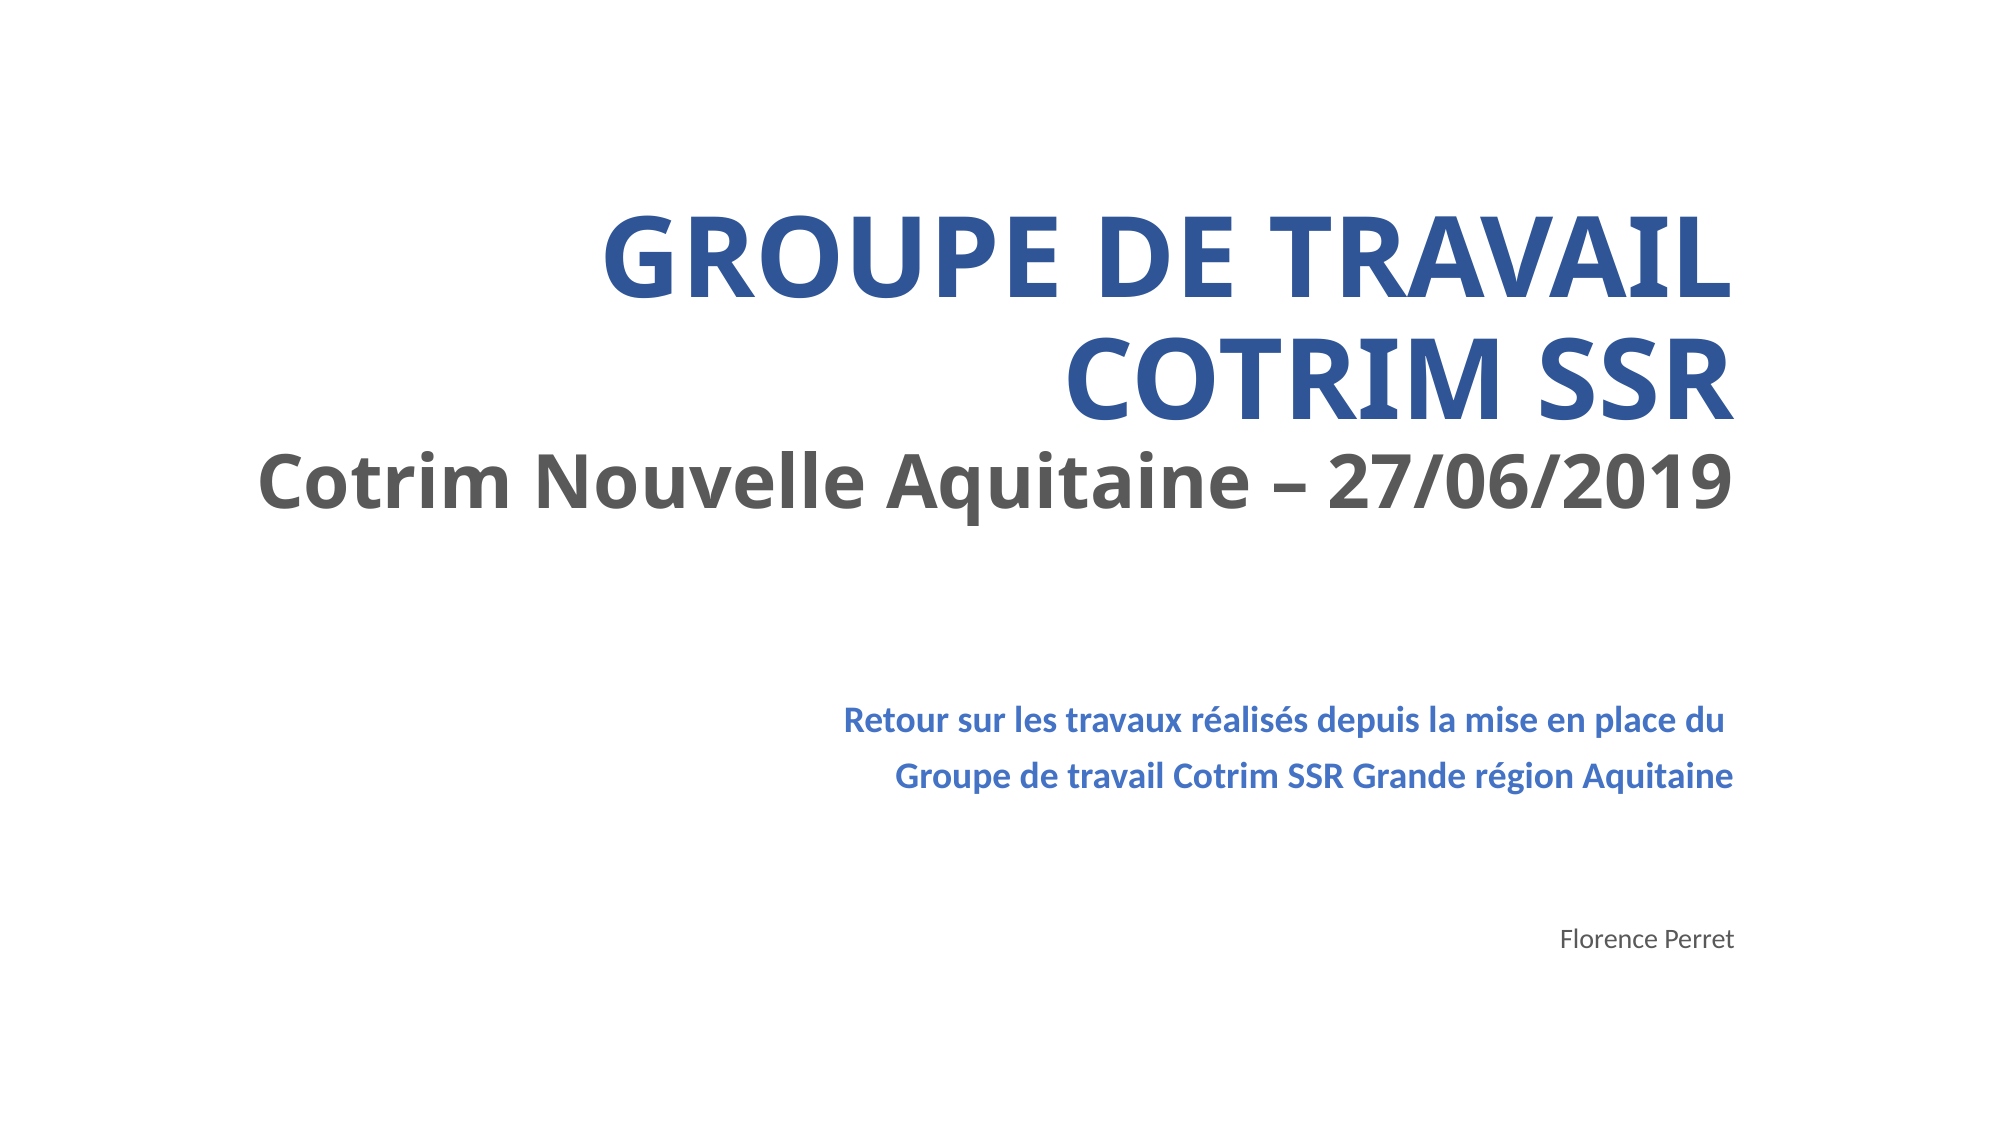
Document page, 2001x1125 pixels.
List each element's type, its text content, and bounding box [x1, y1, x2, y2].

subtitle Retour sur les travaux réalisés depuis la mise en place du Groupe de travail Cotrim SSR Grande région Aquitaine Florence Perret [249, 693, 1750, 965]
title GROUPE DE TRAVAIL COTRIM SSR Cotrim Nouvelle Aquitaine – 27/06/2019 [190, 140, 1750, 533]
